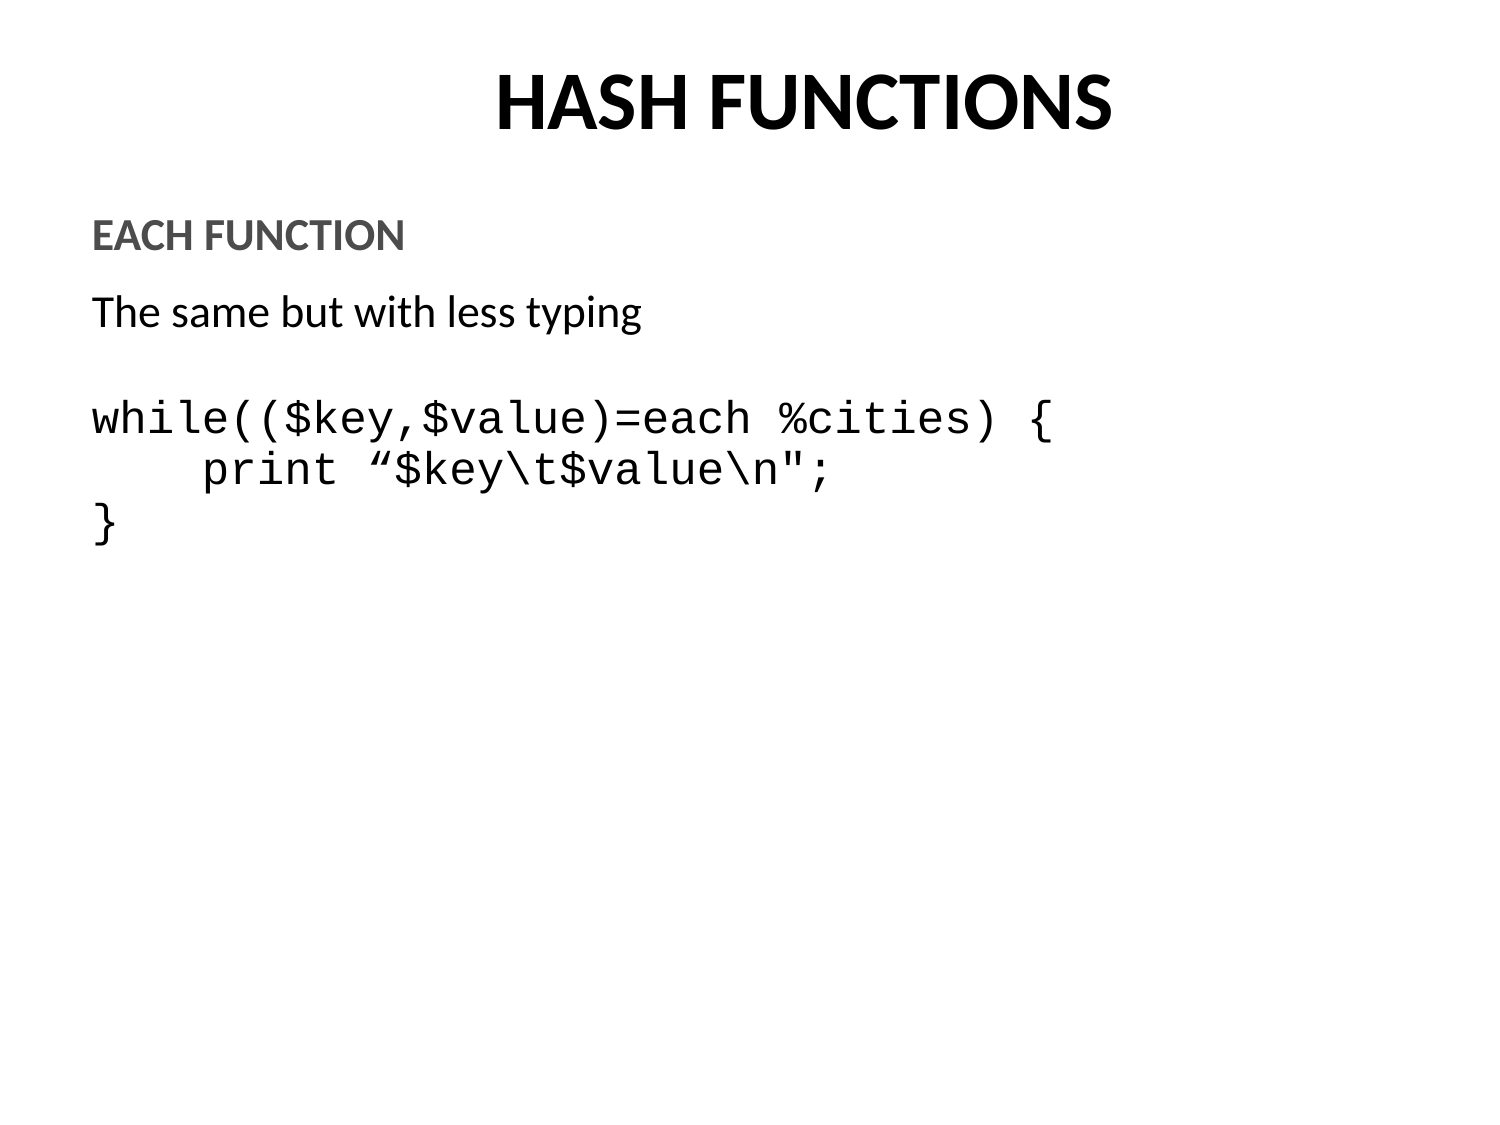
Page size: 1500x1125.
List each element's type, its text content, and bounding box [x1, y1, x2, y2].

text_box HASH FUNCTIONS [419, 34, 1190, 141]
text_box EACH FUNCTION The same but with less typing while(($key,$value)=each %cities) { print “$key\t$value\n"; } [78, 198, 1191, 544]
